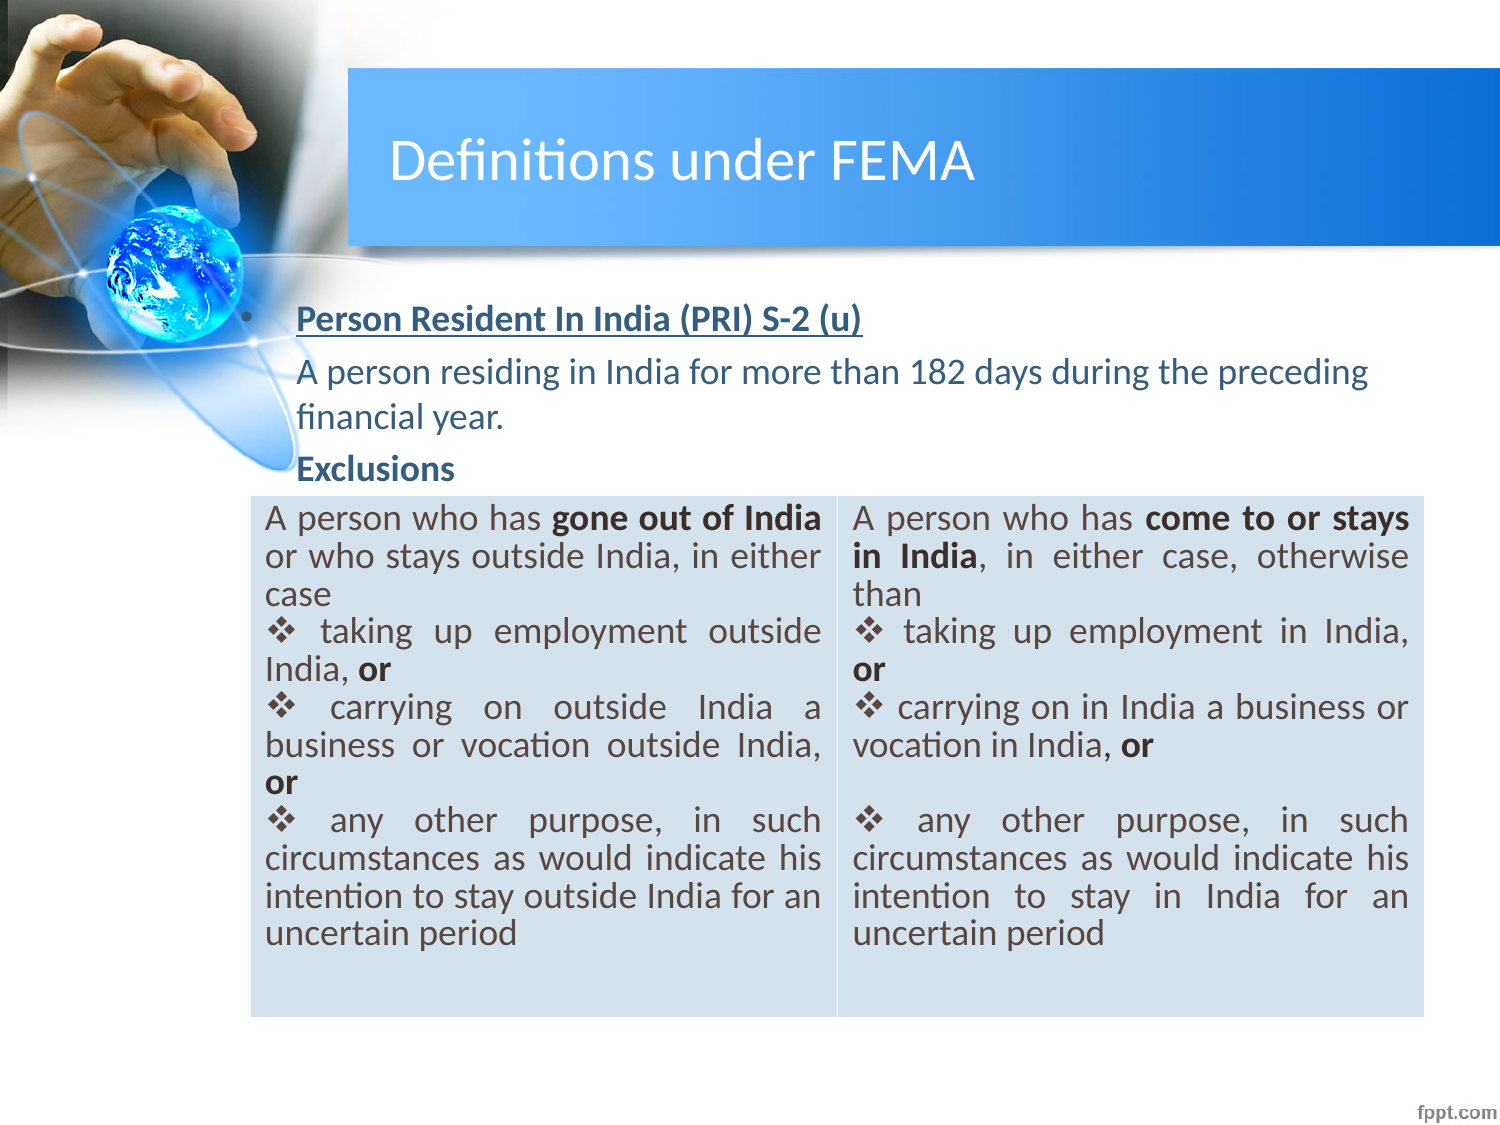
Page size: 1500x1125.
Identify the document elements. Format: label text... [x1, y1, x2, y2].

title Definitions under FEMA [374, 111, 1452, 200]
table_header A person who has gone out of India or who stays outside India, in either case taking up employment outside India, or carrying on outside India a business or vocation outside India, or any other purpose, in such circumstances as would indicate his intention to stay outside India for an uncertain period [251, 496, 837, 1017]
list Person Resident In India (PRI) S-2 (u) A person residing in India for more than 182 days during the preceding financial year. Exclusions [225, 286, 1425, 1039]
picture [0, 0, 1500, 1125]
table_header A person who has come to or stays in India, in either case, otherwise than taking up employment in India, or carrying on in India a business or vocation in India, or any other purpose, in such circumstances as would indicate his intention to stay in India for an uncertain period [838, 496, 1424, 1017]
